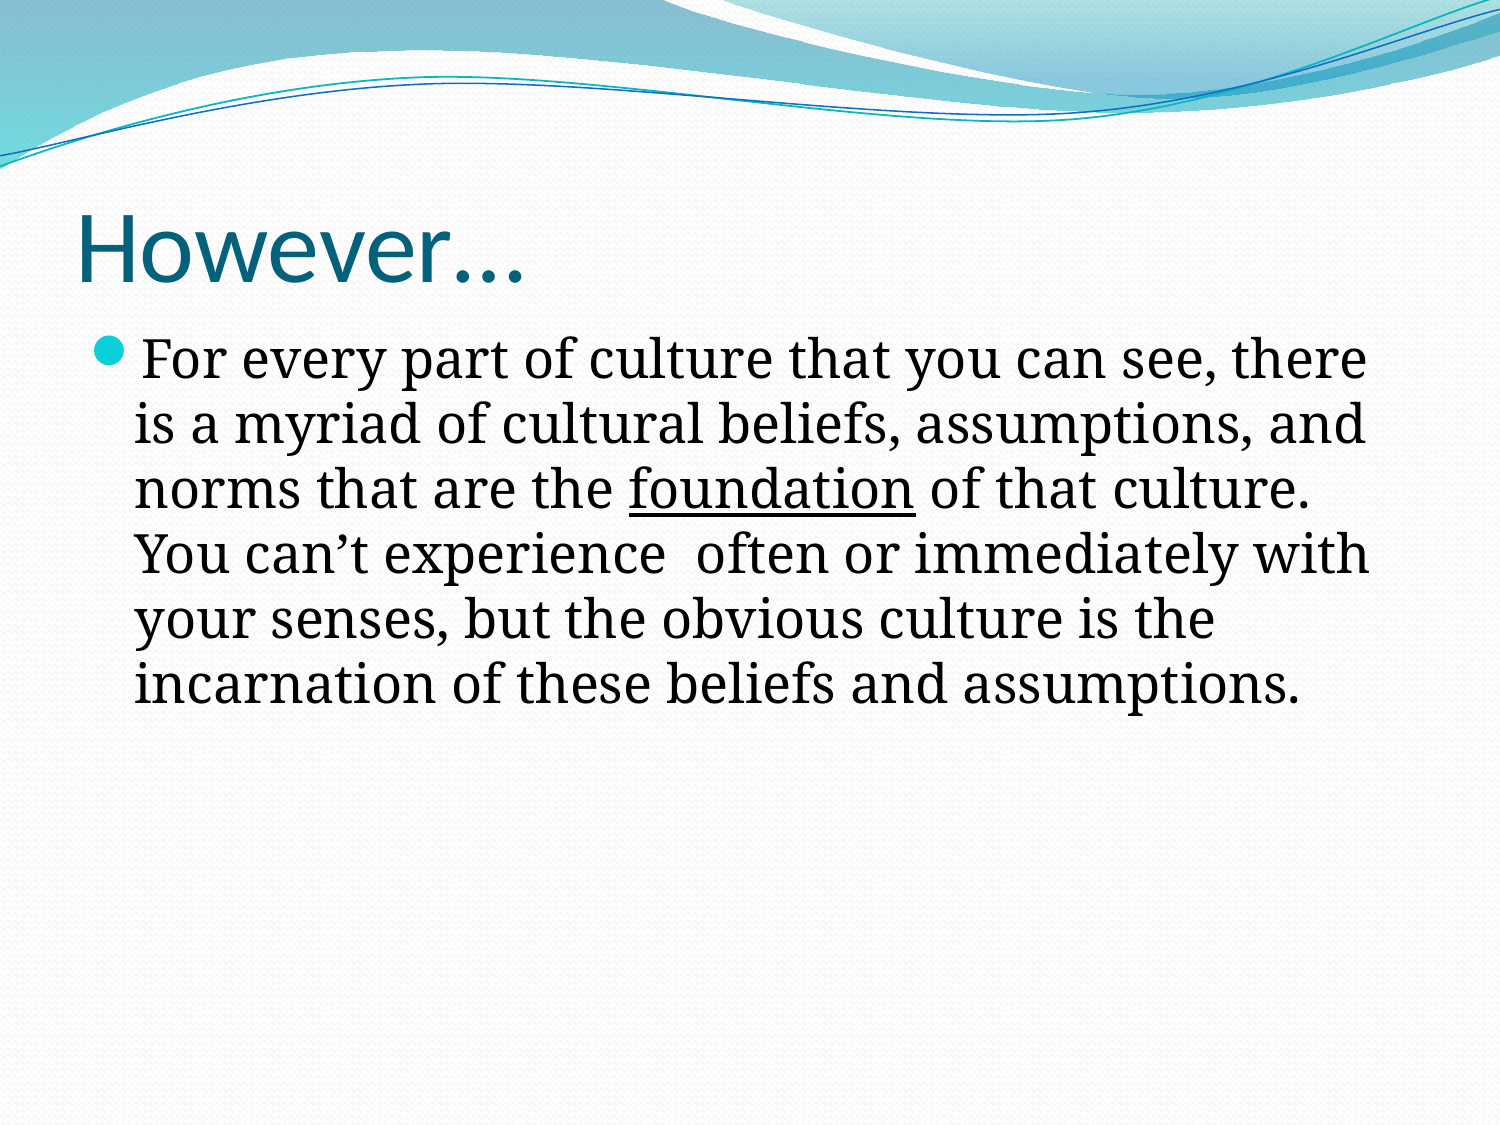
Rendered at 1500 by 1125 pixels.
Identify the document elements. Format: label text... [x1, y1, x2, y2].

list For every part of culture that you can see, there is a myriad of cultural beliefs, assumptions, and norms that are the foundation of that culture. You can’t experience often or immediately with your senses, but the obvious culture is the incarnation of these beliefs and assumptions. [75, 317, 1425, 1038]
title However… [75, 115, 1425, 303]
